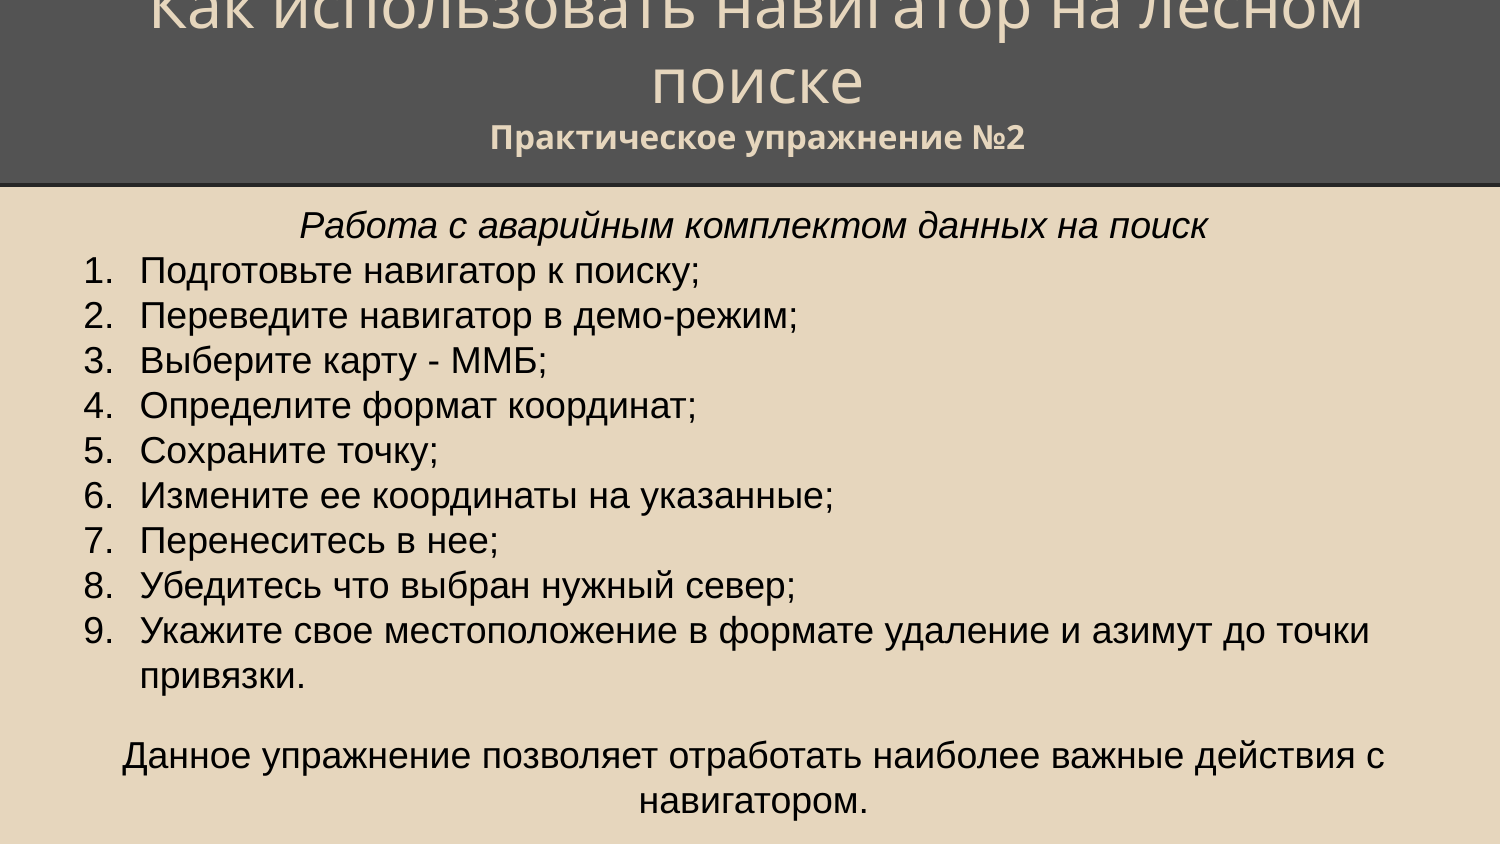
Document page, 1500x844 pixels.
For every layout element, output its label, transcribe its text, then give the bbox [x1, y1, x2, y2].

text_box Работа с аварийным комплектом данных на поиск Подготовьте навигатор к поиску; Переведите навигатор в демо-режим; Выберите карту - ММБ; Определите формат координат; Сохраните точку; Измените ее координаты на указанные; Перенеситесь в нее; Убедитесь что выбран нужный север; Укажите свое местоположение в формате удаление и азимут до точки привязки. Данное упражнение позволяет отработать наиболее важные действия с навигатором. [49, 186, 1459, 823]
title Как использовать навигатор на лесном поиске Практическое упражнение №2 [24, 10, 1492, 172]
